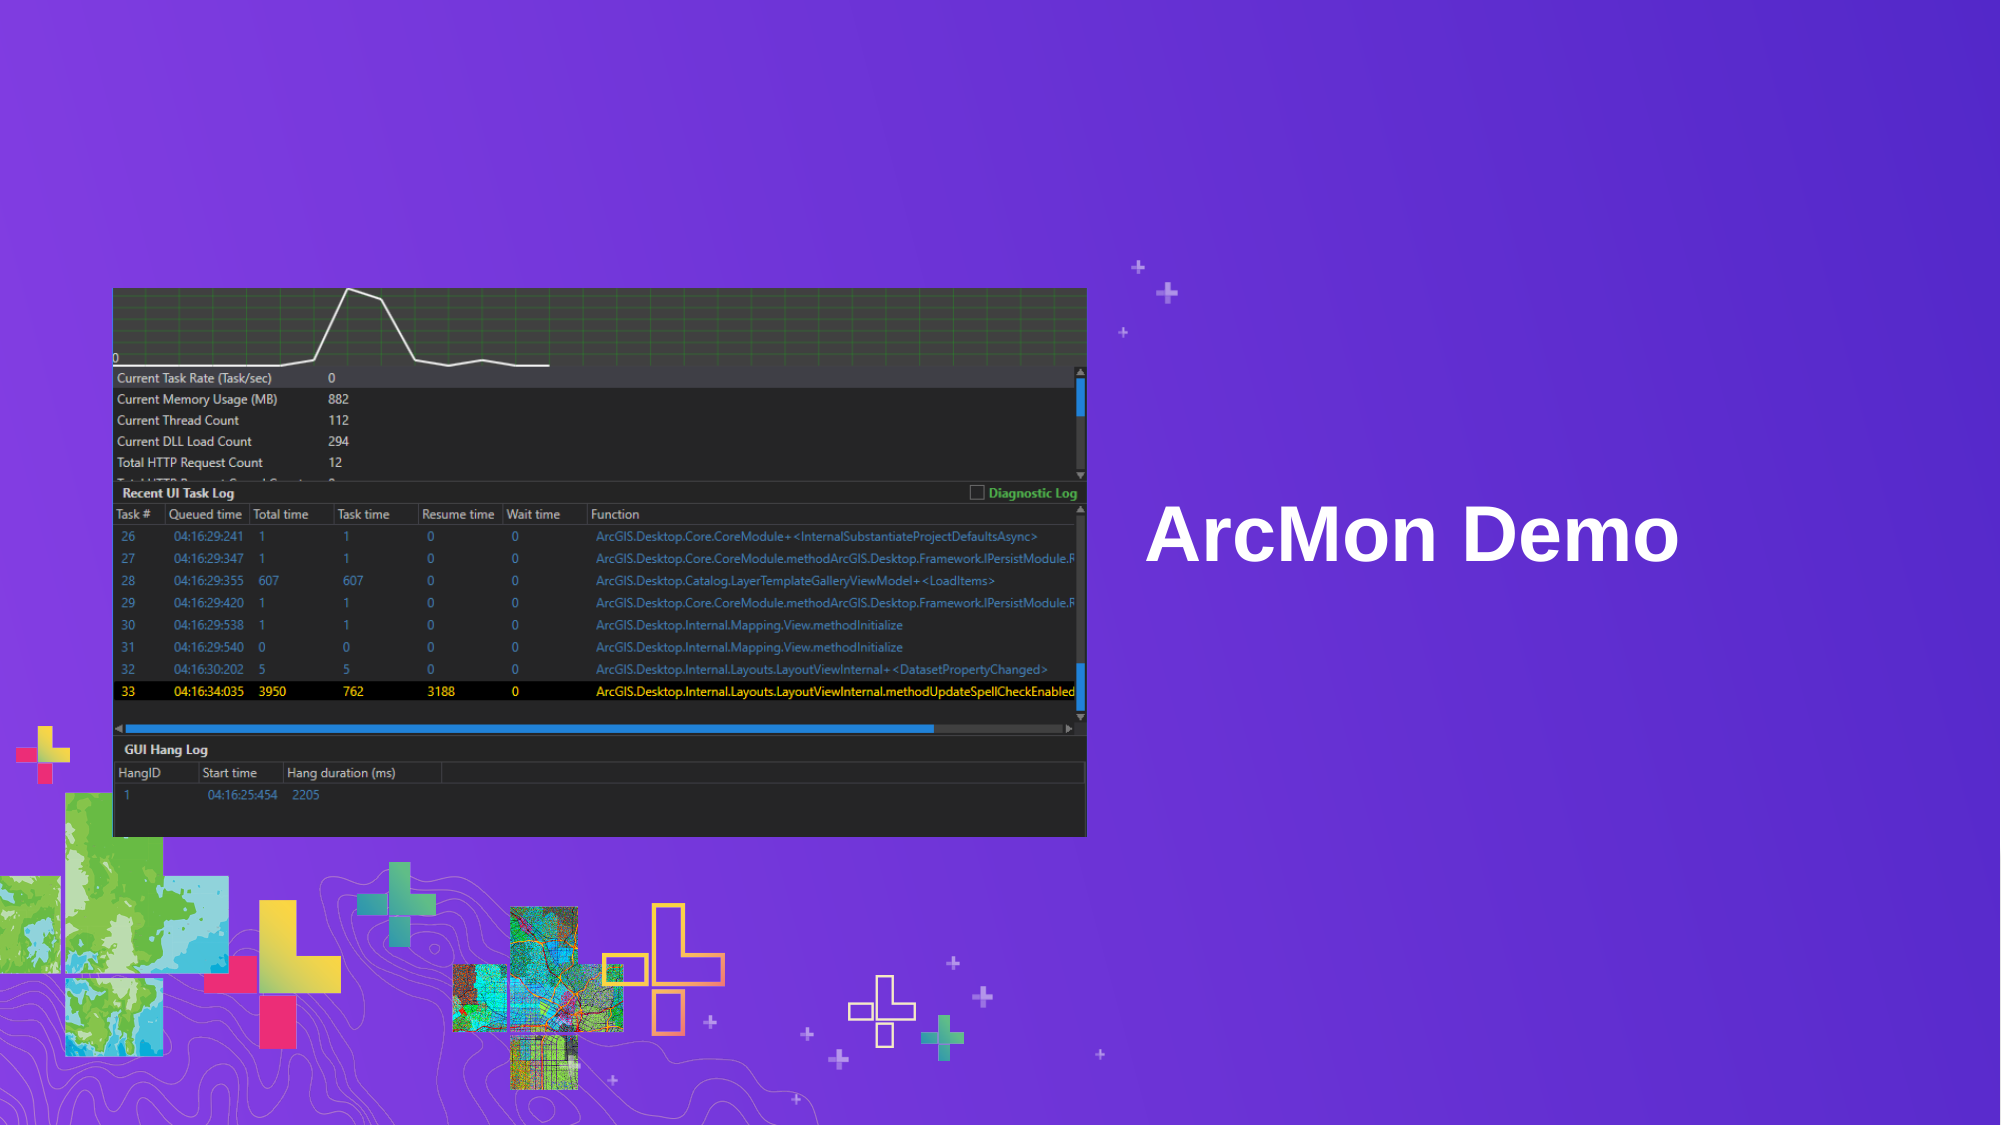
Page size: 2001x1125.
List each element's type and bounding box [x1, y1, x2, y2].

picture [111, 288, 1088, 837]
text_box [0, 0, 2000, 1125]
